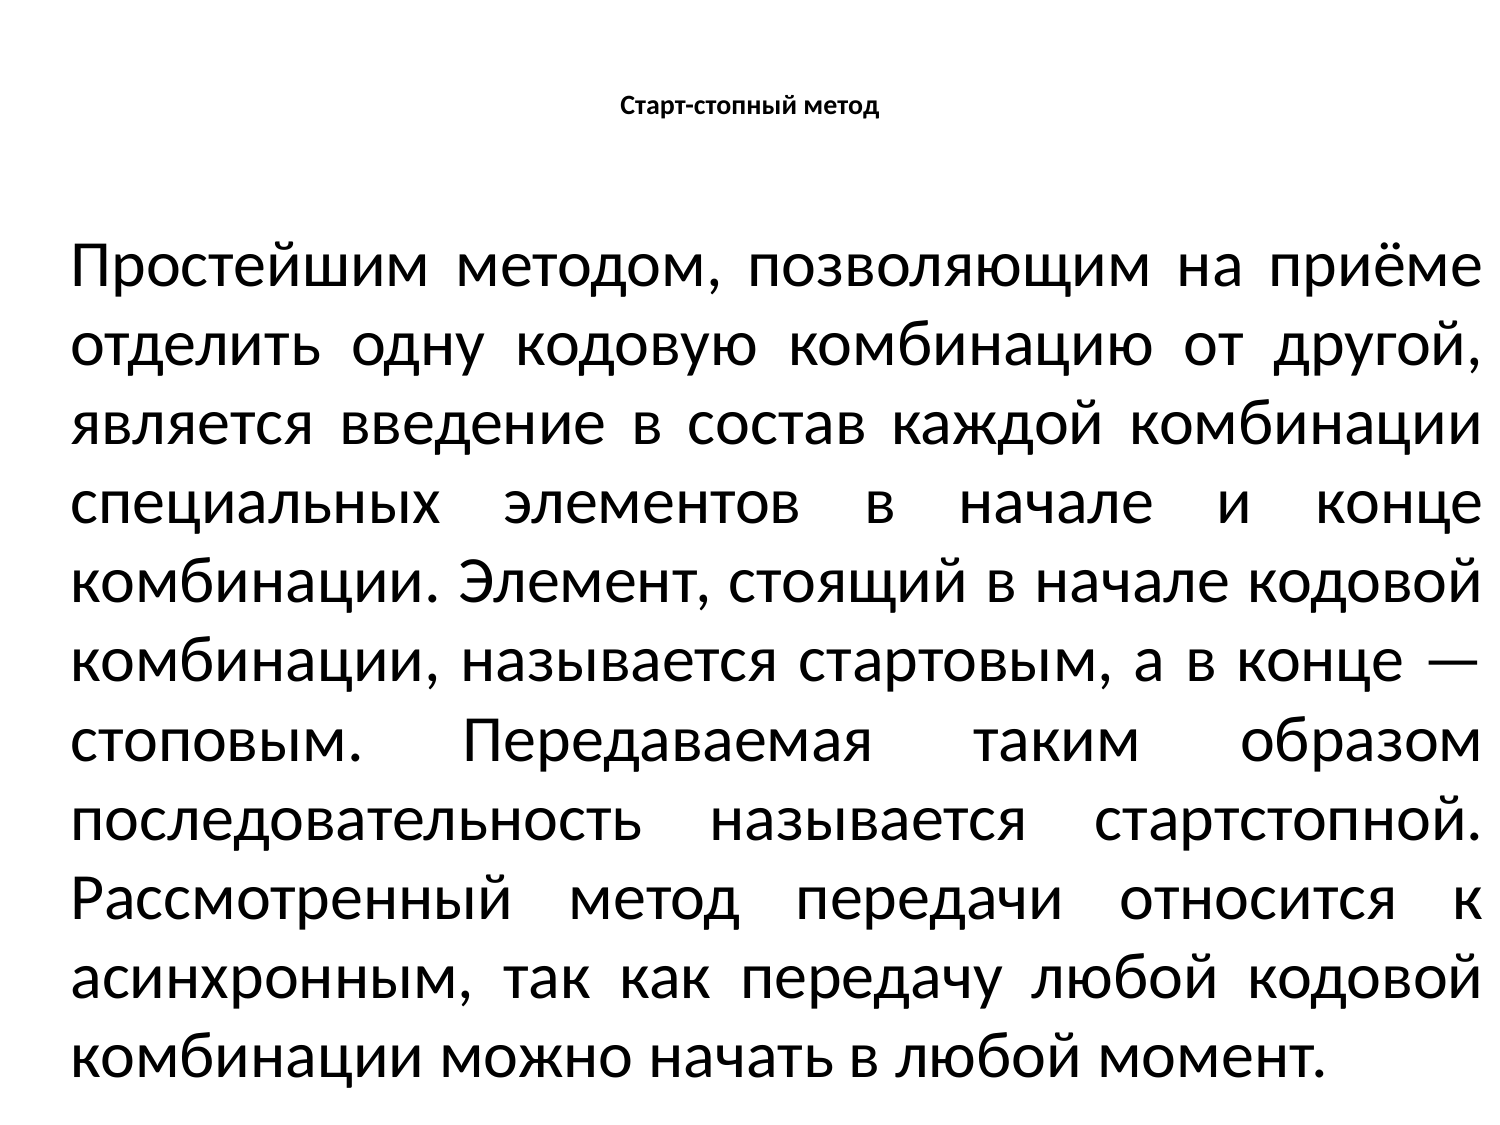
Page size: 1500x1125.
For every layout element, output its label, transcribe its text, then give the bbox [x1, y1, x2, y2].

title Старт-стопный метод [75, 45, 1425, 163]
list Простейшим методом, позволяющим на приёме отделить одну кодовую комбинацию от другой, является введение в состав каждой комбинации специальных элементов в начале и конце комбинации. Элемент, стоящий в начале кодовой комбинации, называется стартовым, а в конце — стоповым. Передаваемая таким образом последовательность называется стартстопной. Рассмотренный метод передачи относится к асинхронным, так как передачу любой кодовой комбинации можно начать в любой момент. [0, 212, 1500, 1125]
